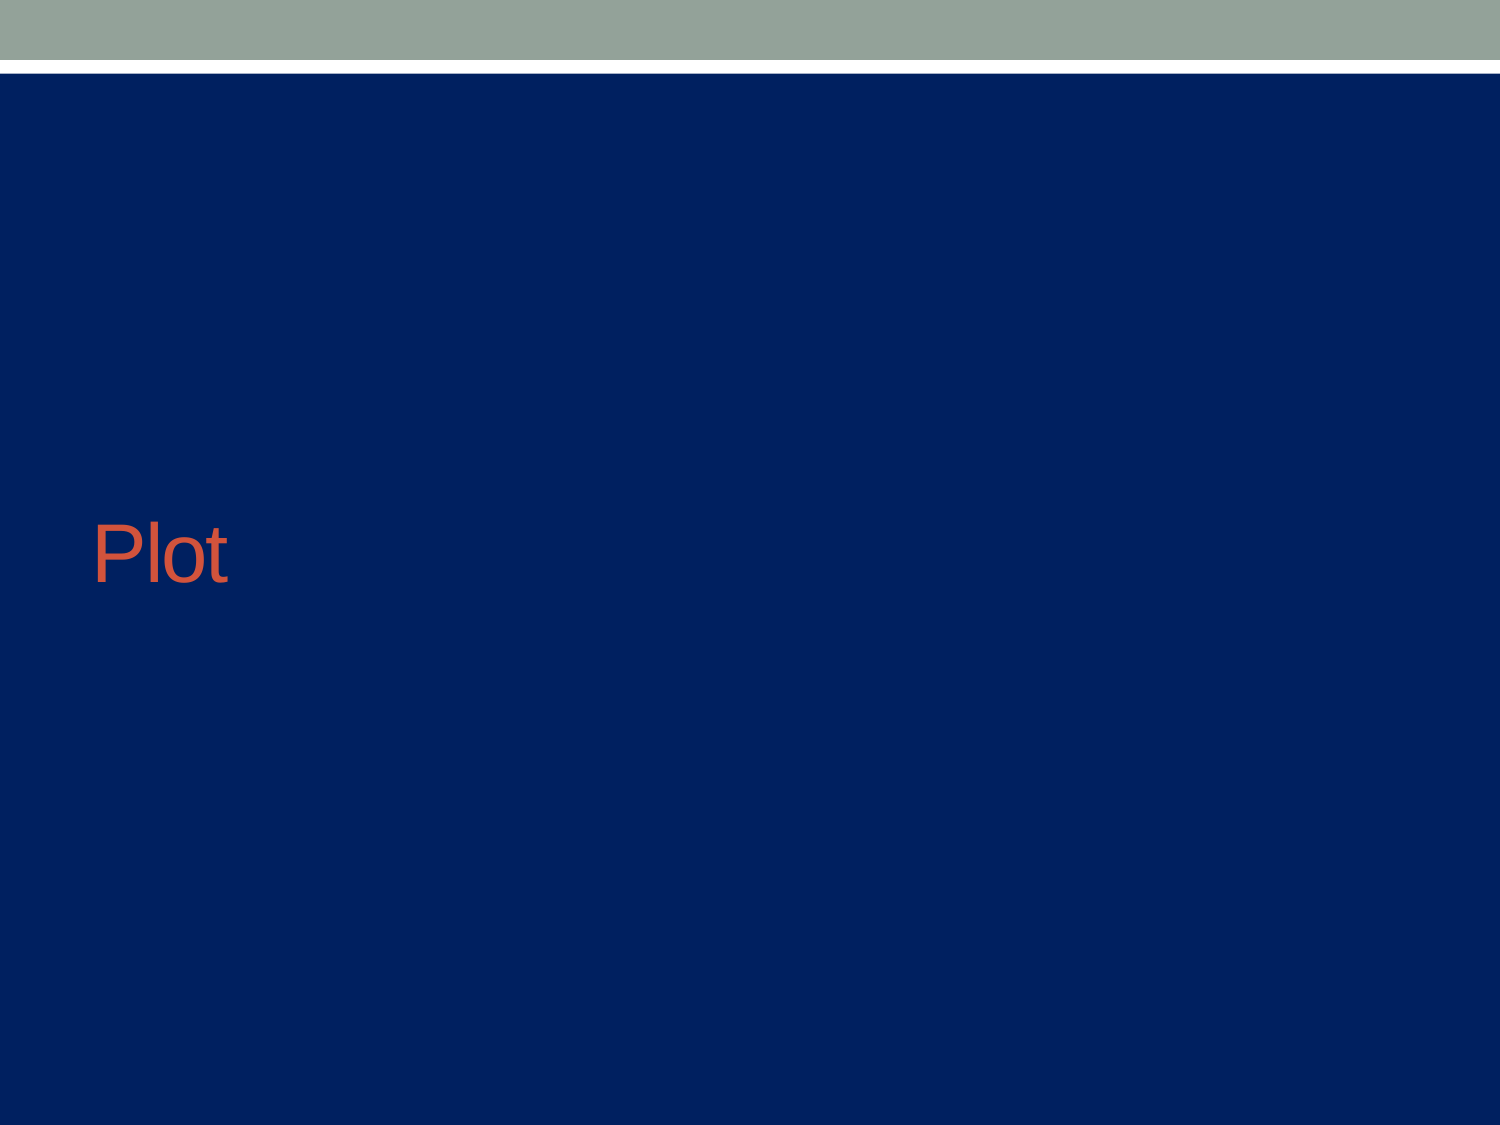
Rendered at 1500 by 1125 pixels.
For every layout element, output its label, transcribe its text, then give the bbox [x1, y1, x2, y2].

title Plot [76, 468, 1427, 631]
